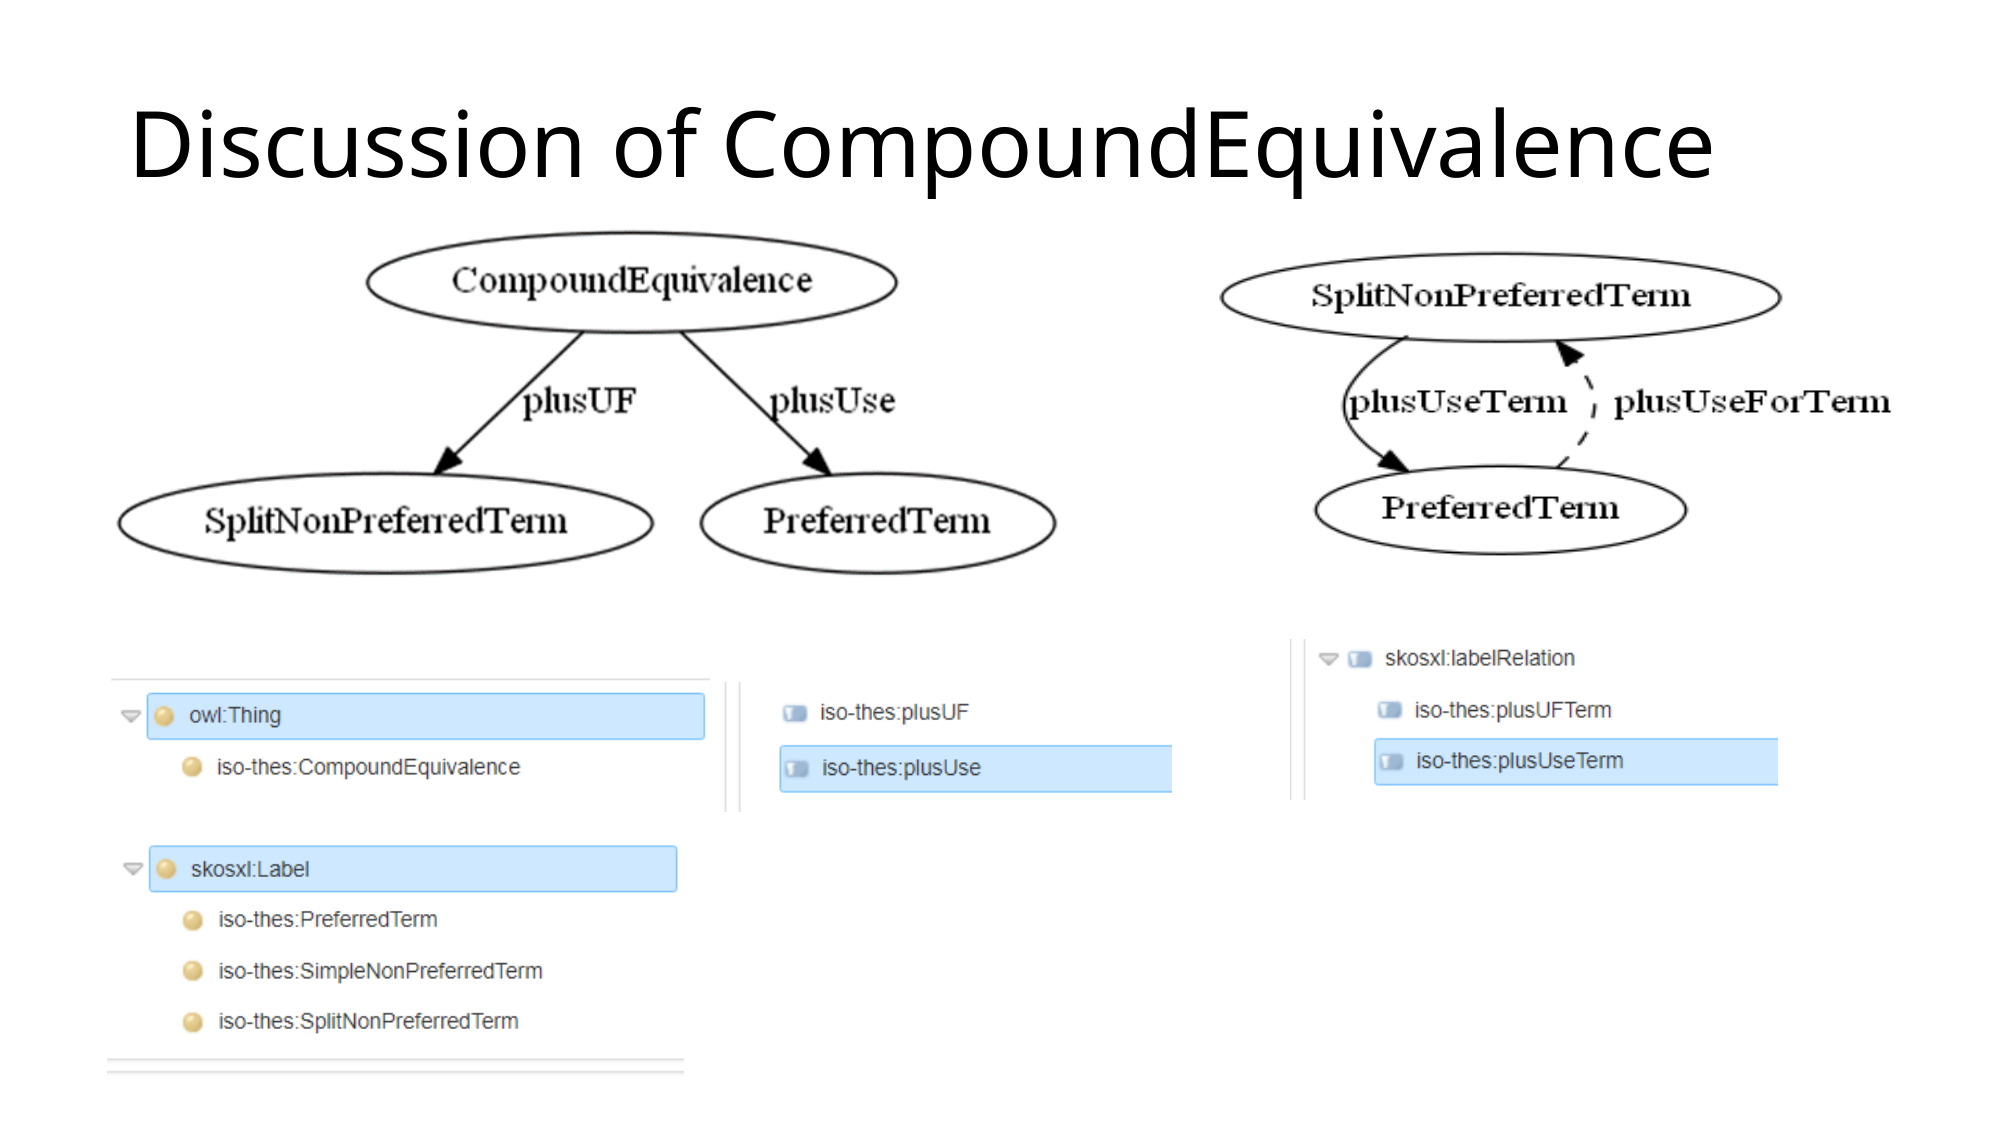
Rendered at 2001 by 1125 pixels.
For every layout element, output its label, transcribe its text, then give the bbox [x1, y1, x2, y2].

picture [107, 830, 684, 1076]
picture [111, 671, 710, 800]
picture [111, 224, 1063, 583]
picture [1218, 248, 1902, 563]
title Discussion of CompoundEquivalence [113, 39, 1839, 257]
picture [721, 682, 1172, 812]
picture [1290, 639, 1778, 800]
